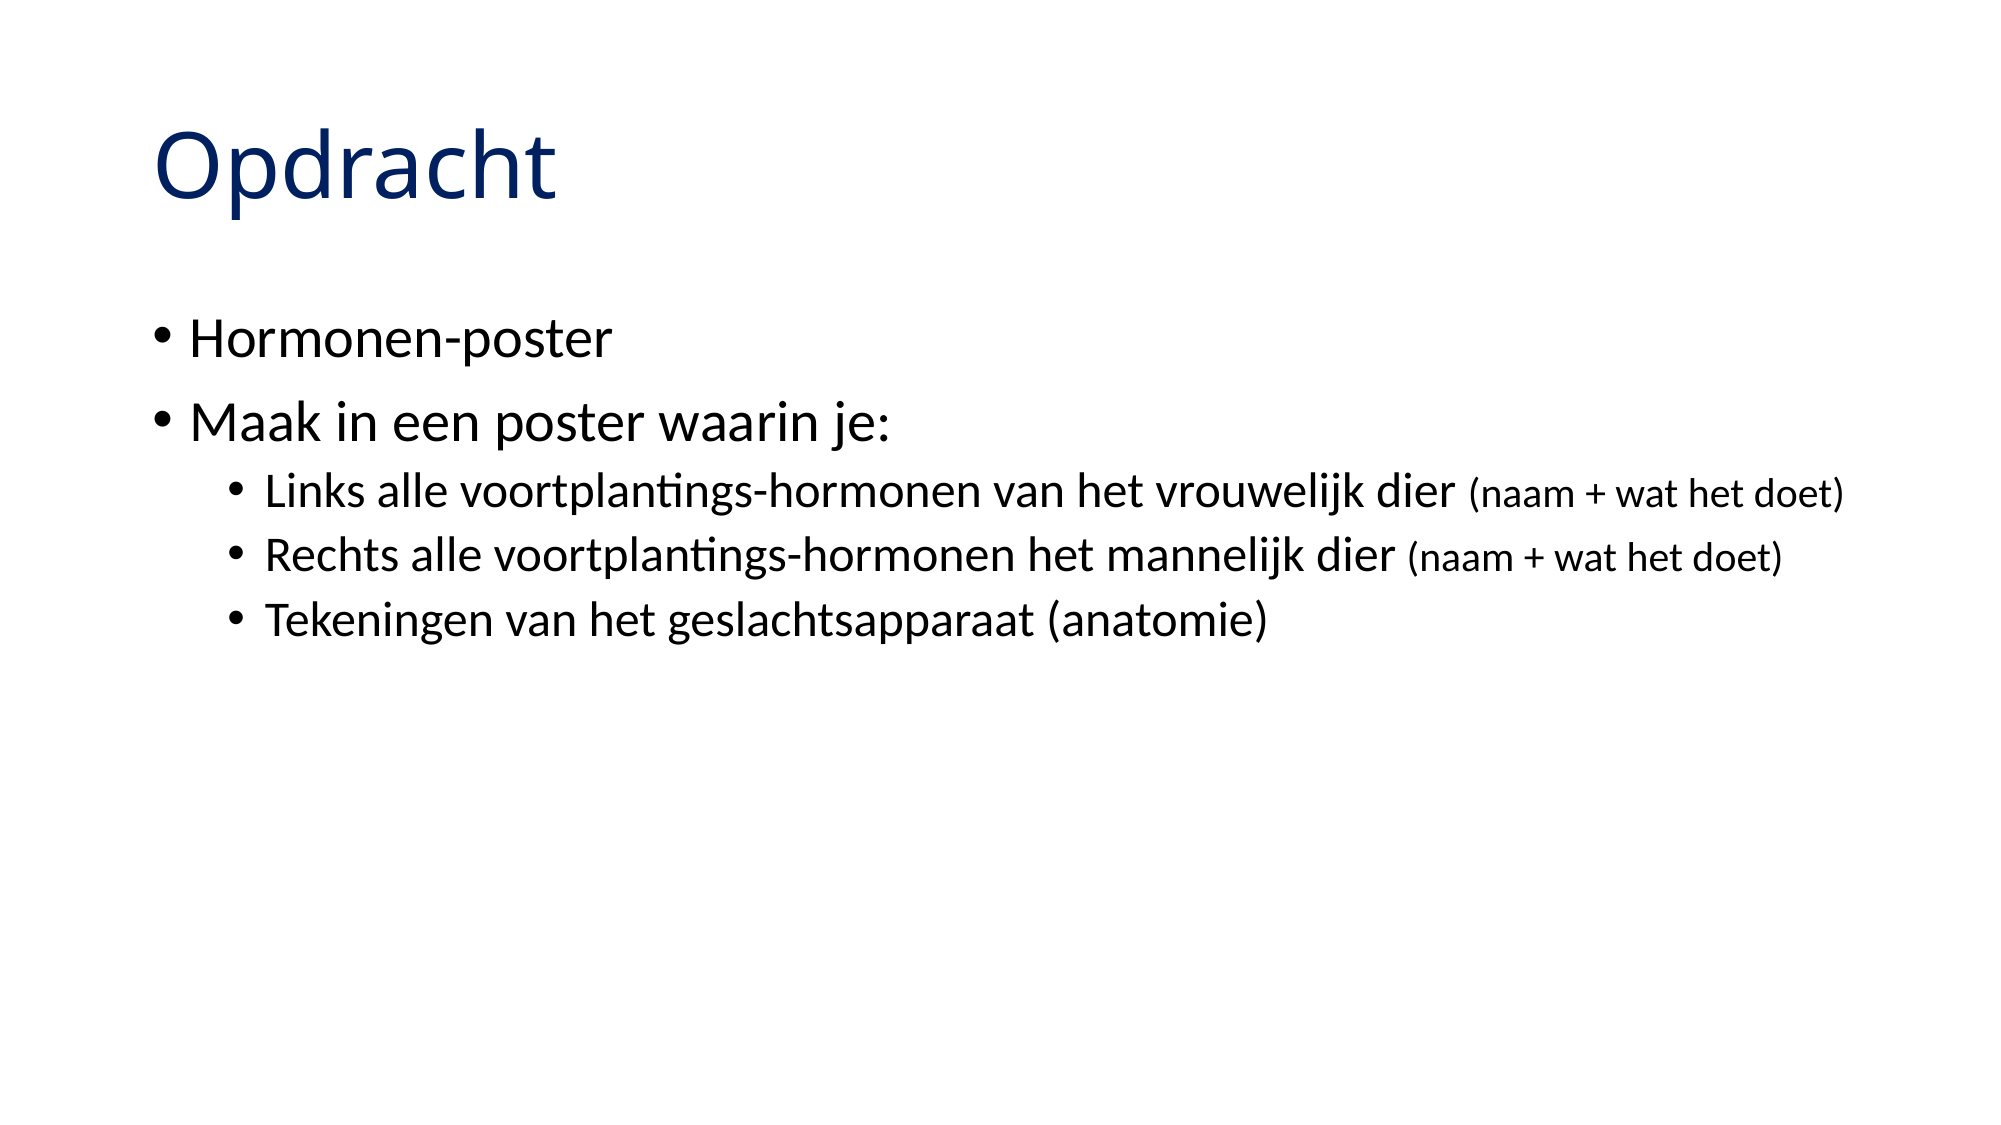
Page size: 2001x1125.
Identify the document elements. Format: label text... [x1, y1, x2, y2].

list Hormonen-poster Maak in een poster waarin je: Links alle voortplantings-hormonen van het vrouwelijk dier (naam + wat het doet) Rechts alle voortplantings-hormonen het mannelijk dier (naam + wat het doet) Tekeningen van het geslachtsapparaat (anatomie) [137, 299, 1863, 1014]
title Opdracht [137, 59, 1863, 278]
